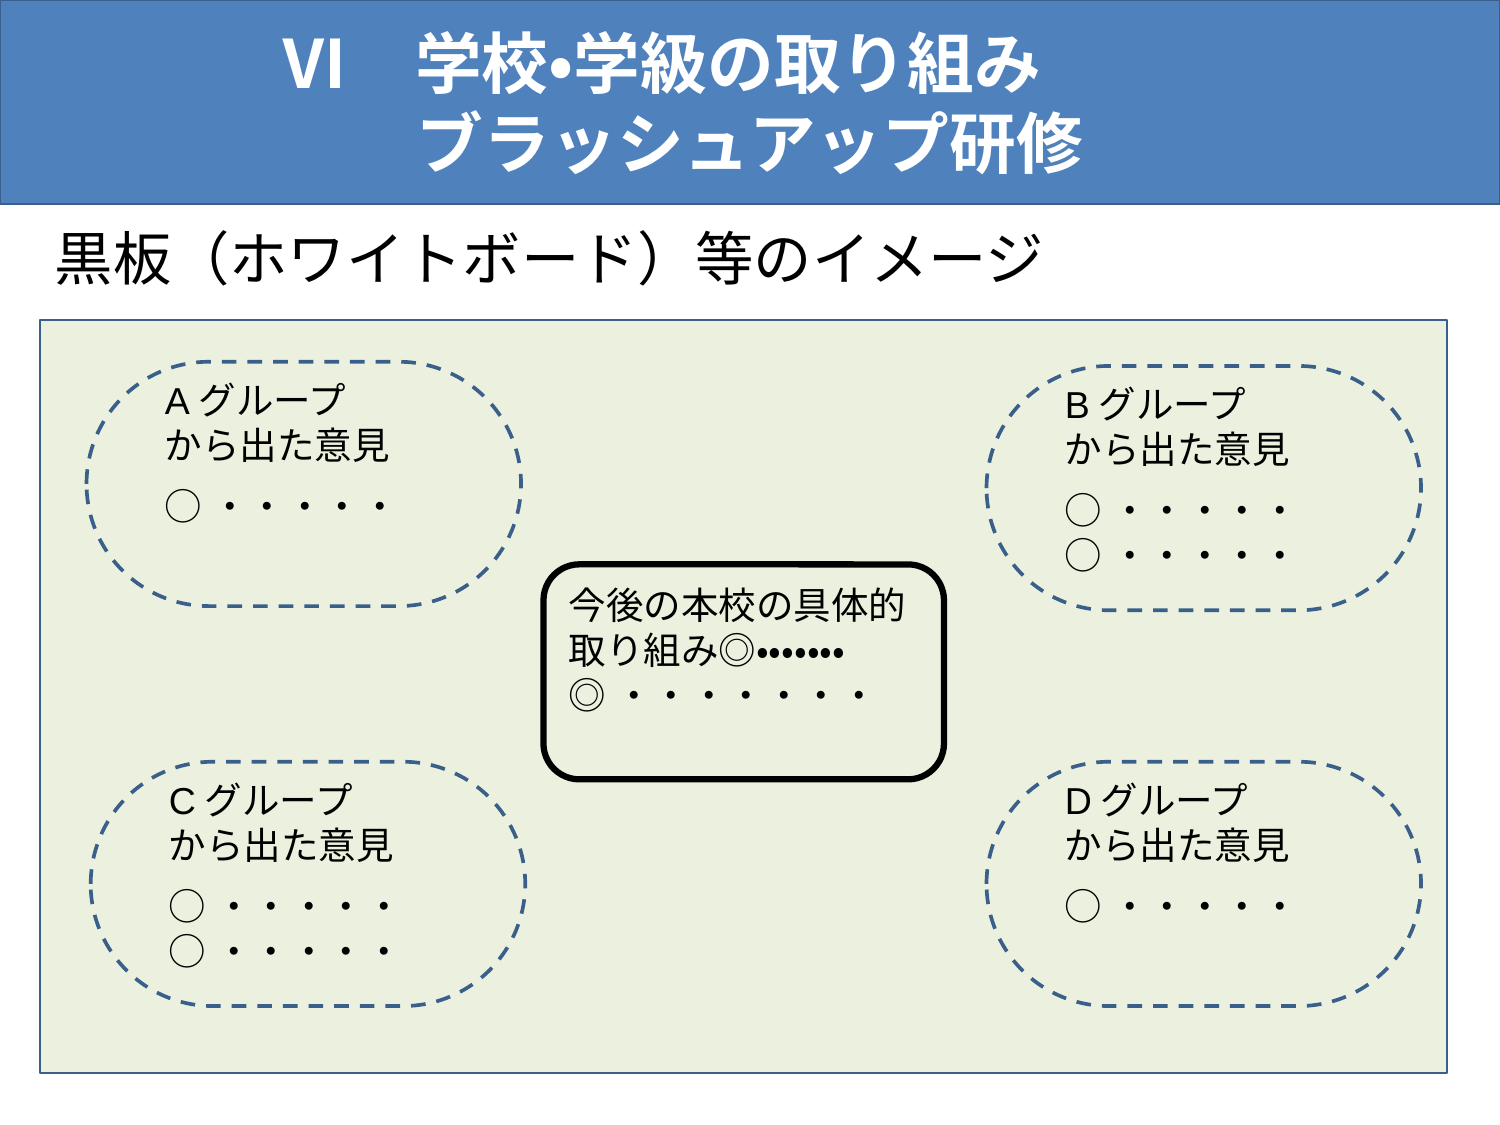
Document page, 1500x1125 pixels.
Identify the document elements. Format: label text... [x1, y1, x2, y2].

text_box Dグループ から出た意見 [1049, 769, 1332, 875]
text_box Aグループ から出た意見 [149, 369, 432, 475]
text_box Bグループ から出た意見 [1049, 373, 1332, 479]
text_box ○・・・・・ [1049, 875, 1383, 936]
text_box [168, 760, 527, 974]
text_box [85, 360, 523, 608]
text_box [985, 381, 1375, 612]
text_box ○・・・・・ [149, 475, 483, 536]
text_box [1064, 364, 1423, 578]
text_box [89, 775, 479, 1008]
text_box ○・・・・・ ○・・・・・ [1049, 479, 1383, 585]
text_box Ⅵ 学校・学級の取り組み ブラッシュアップ研修 [0, 0, 1500, 205]
text_box [39, 319, 1448, 1074]
text_box 黒板（ホワイトボード）等のイメージ [40, 214, 1159, 300]
text_box Cグループ から出た意見 [154, 769, 437, 875]
text_box [985, 760, 1423, 1008]
text_box 今後の本校の具体的取り組み◎・・・・・・・ ◎・・・・・・・ [542, 563, 946, 781]
text_box ○・・・・・ ○・・・・・ [154, 875, 487, 981]
